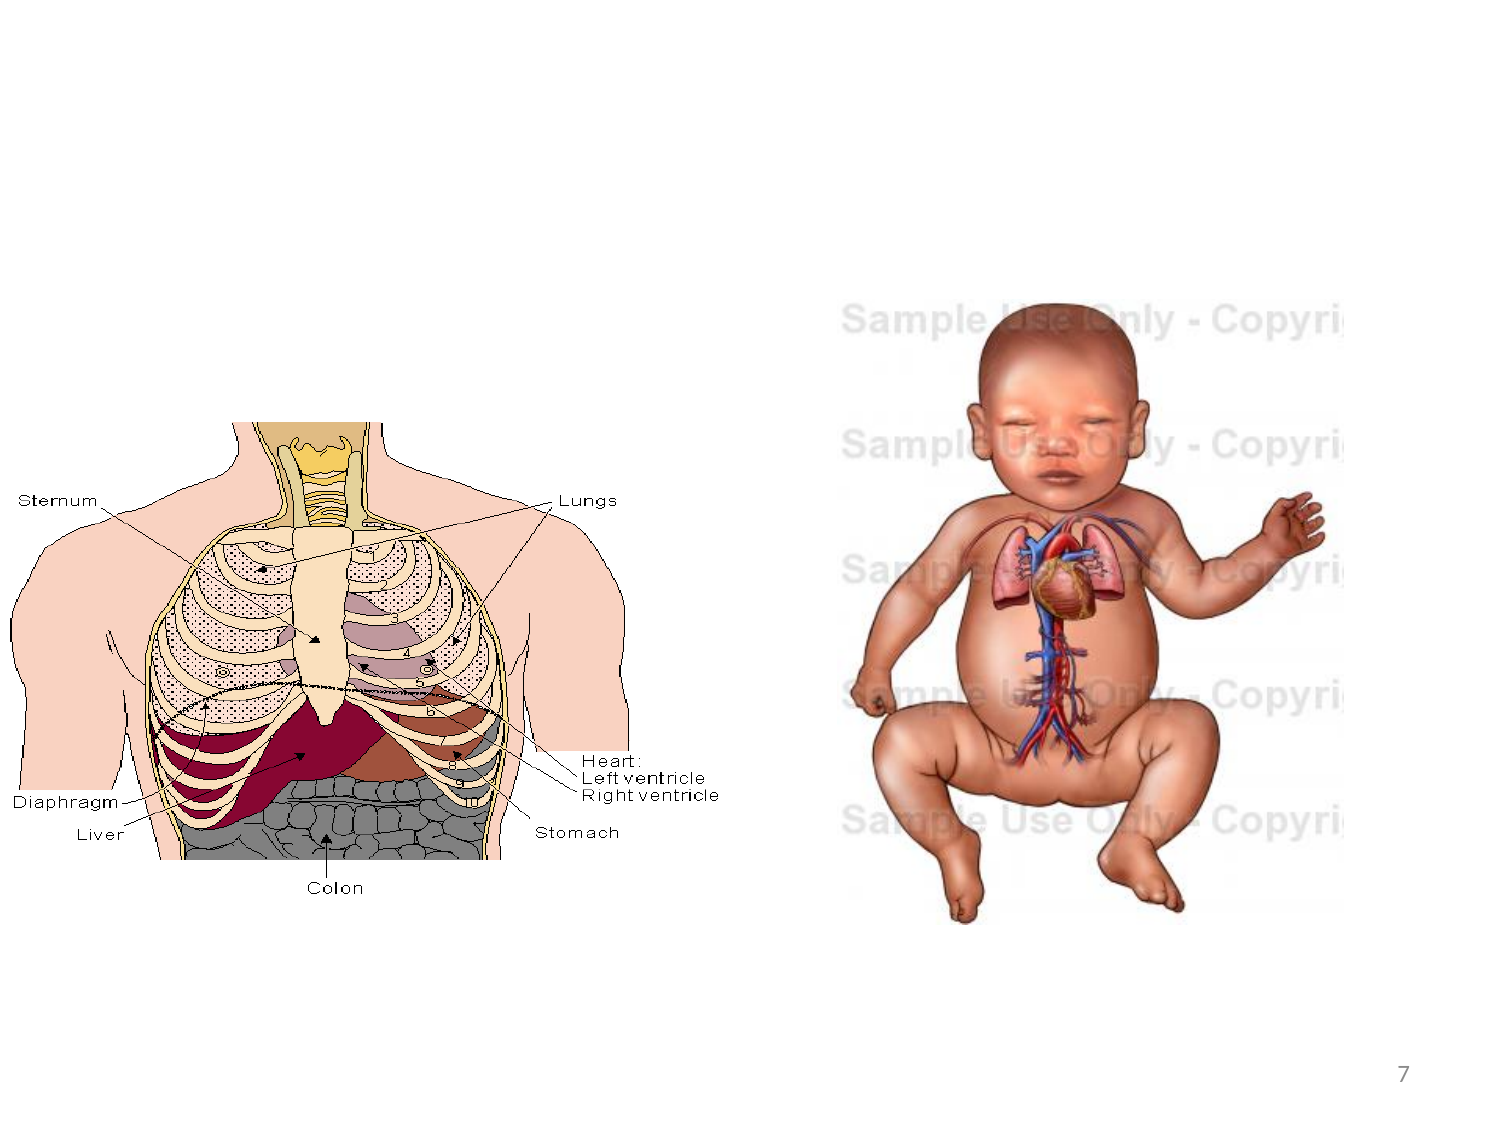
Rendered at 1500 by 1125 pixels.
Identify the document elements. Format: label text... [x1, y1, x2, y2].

picture [0, 412, 726, 902]
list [837, 299, 1345, 926]
slide_number 7 [1074, 1042, 1425, 1103]
